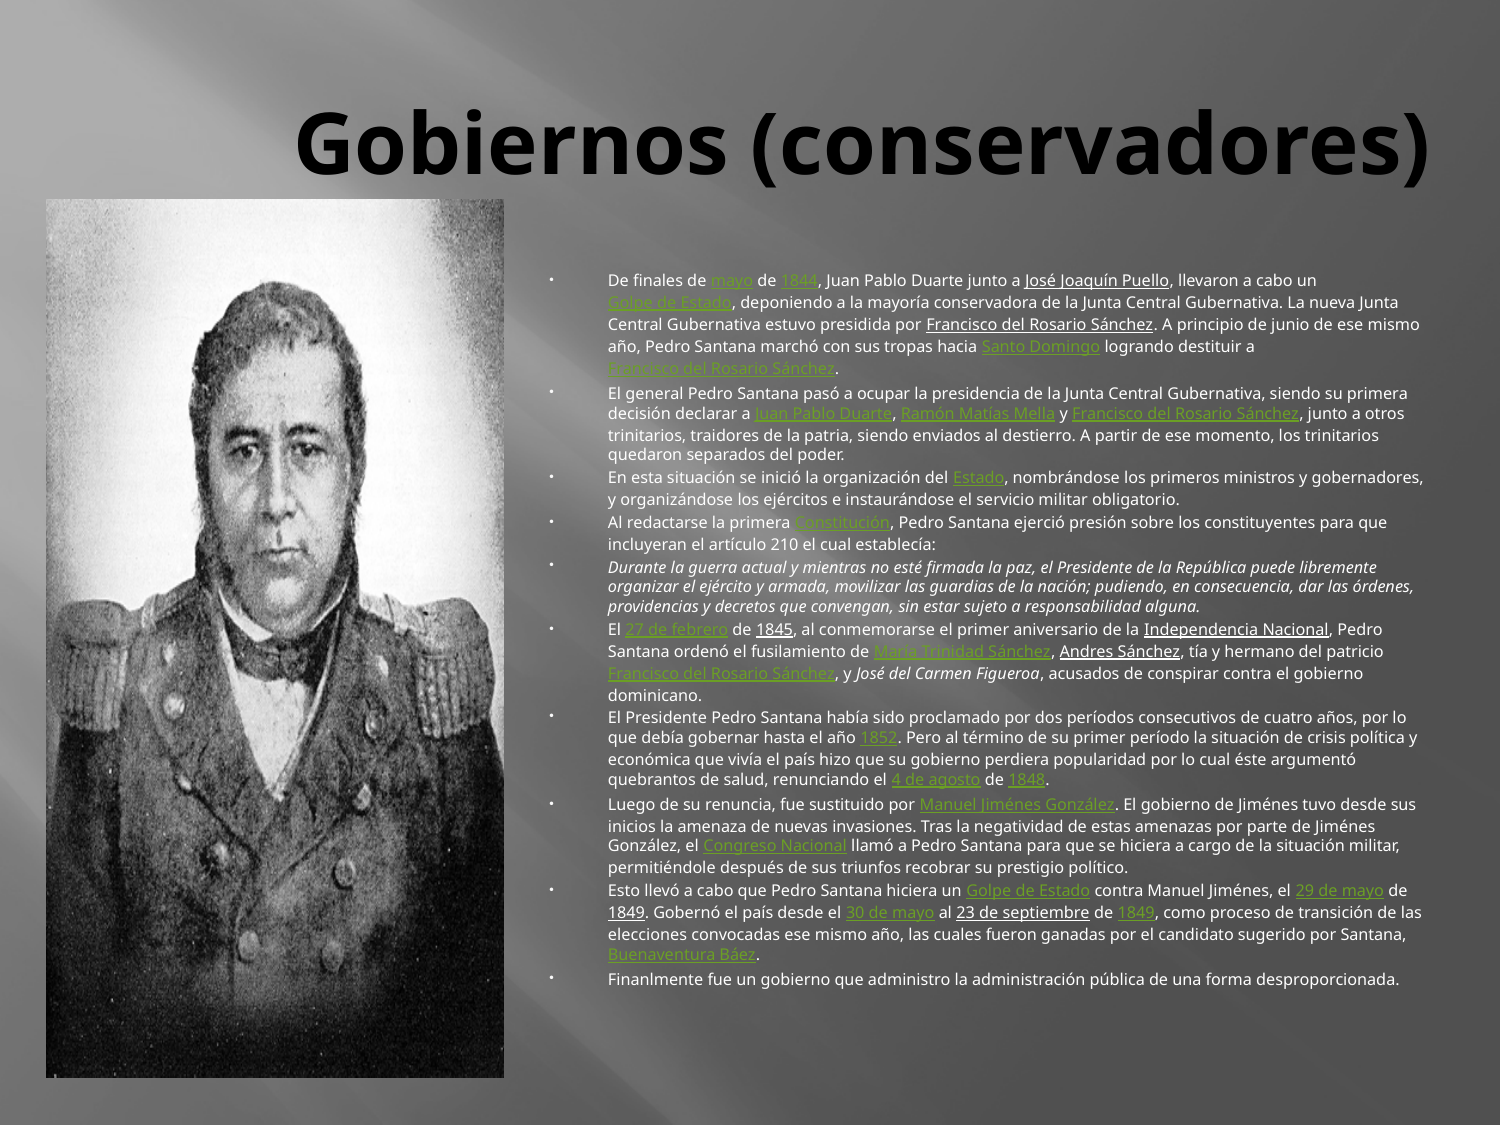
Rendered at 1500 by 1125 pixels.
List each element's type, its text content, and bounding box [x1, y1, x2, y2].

title Gobiernos (conservadores) [187, 46, 1500, 235]
picture [46, 198, 505, 1079]
list De finales de mayo de 1844, Juan Pablo Duarte junto a José Joaquín Puello, llevaron a cabo un Golpe de Estado, deponiendo a la mayoría conservadora de la Junta Central Gubernativa. La nueva Junta Central Gubernativa estuvo presidida por Francisco del Rosario Sánchez. A principio de junio de ese mismo año, Pedro Santana marchó con sus tropas hacia Santo Domingo logrando destituir a Francisco del Rosario Sánchez. El general Pedro Santana pasó a ocupar la presidencia de la Junta Central Gubernativa, siendo su primera decisión declarar a Juan Pablo Duarte, Ramón Matías Mella y Francisco del Rosario Sánchez, junto a otros trinitarios, traidores de la patria, siendo enviados al destierro. A partir de ese momento, los trinitarios quedaron separados del poder. En esta situación se inició la organización del Estado, nombrándose los primeros ministros y gobernadores, y organizándose los ejércitos e instaurándose el servicio militar obligatorio. Al redactarse la primera Constitución, Pedro Santana ejerció presión sobre los constituyentes para que incluyeran el artículo 210 el cual establecía: Durante la guerra actual y mientras no esté firmada la paz, el Presidente de la República puede libremente organizar el ejército y armada, movilizar las guardias de la nación; pudiendo, en consecuencia, dar las órdenes, providencias y decretos que convengan, sin estar sujeto a responsabilidad alguna. El 27 de febrero de 1845, al conmemorarse el primer aniversario de la Independencia Nacional, Pedro Santana ordenó el fusilamiento de María Trinidad Sánchez, Andres Sánchez, tía y hermano del patricio Francisco del Rosario Sánchez, y José del Carmen Figueroa, acusados de conspirar contra el gobierno dominicano. El Presidente Pedro Santana había sido proclamado por dos períodos consecutivos de cuatro años, por lo que debía gobernar hasta el año 1852. Pero al término de su primer período la situación de crisis política y económica que vivía el país hizo que su gobierno perdiera popularidad por lo cual éste argumentó quebrantos de salud, renunciando el 4 de agosto de 1848. Luego de su renuncia, fue sustituido por Manuel Jiménes González. El gobierno de Jiménes tuvo desde sus inicios la amenaza de nuevas invasiones. Tras la negatividad de estas amenazas por parte de Jiménes González, el Congreso Nacional llamó a Pedro Santana para que se hiciera a cargo de la situación militar, permitiéndole después de sus triunfos recobrar su prestigio político. Esto llevó a cabo que Pedro Santana hiciera un Golpe de Estado contra Manuel Jiménes, el 29 de mayo de 1849. Gobernó el país desde el 30 de mayo al 23 de septiembre de 1849, como proceso de transición de las elecciones convocadas ese mismo año, las cuales fueron ganadas por el candidato sugerido por Santana, Buenaventura Báez. Finanlmente fue un gobierno que administro la administración pública de una forma desproporcionada. [547, 262, 1442, 1035]
